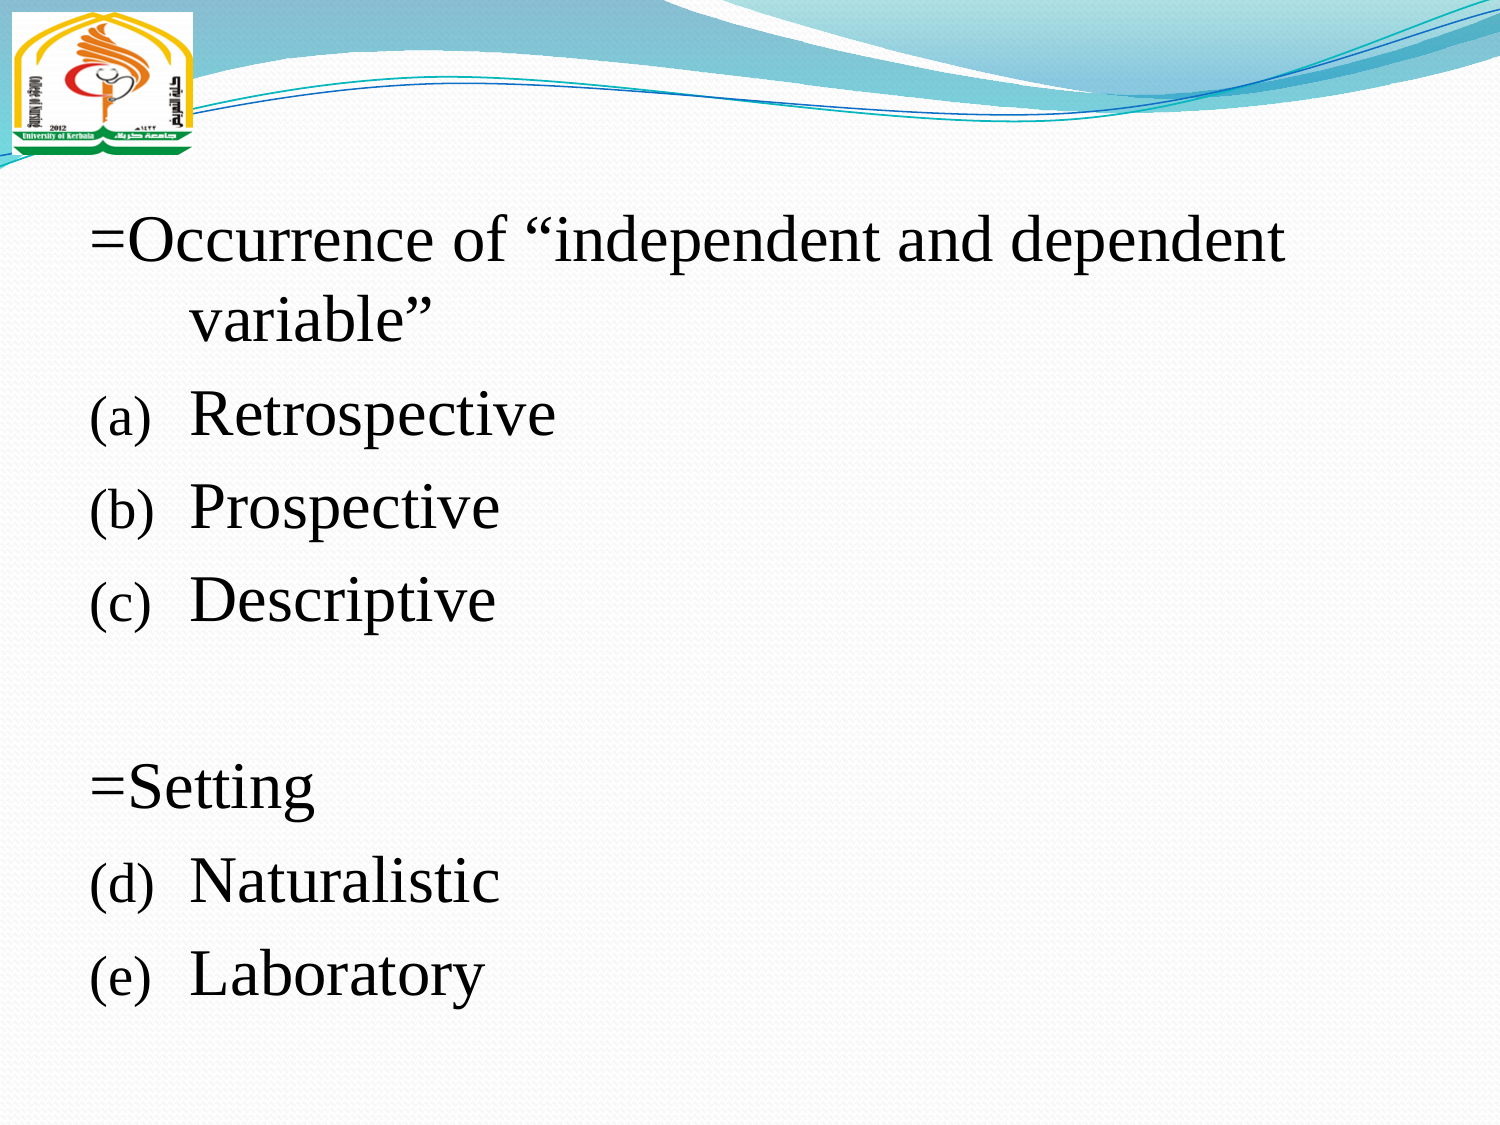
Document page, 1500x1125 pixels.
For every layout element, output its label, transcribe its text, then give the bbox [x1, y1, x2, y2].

picture [12, 12, 193, 155]
list =Occurrence of “independent and dependent variable” Retrospective Prospective Descriptive =Setting Naturalistic Laboratory [75, 187, 1425, 1038]
